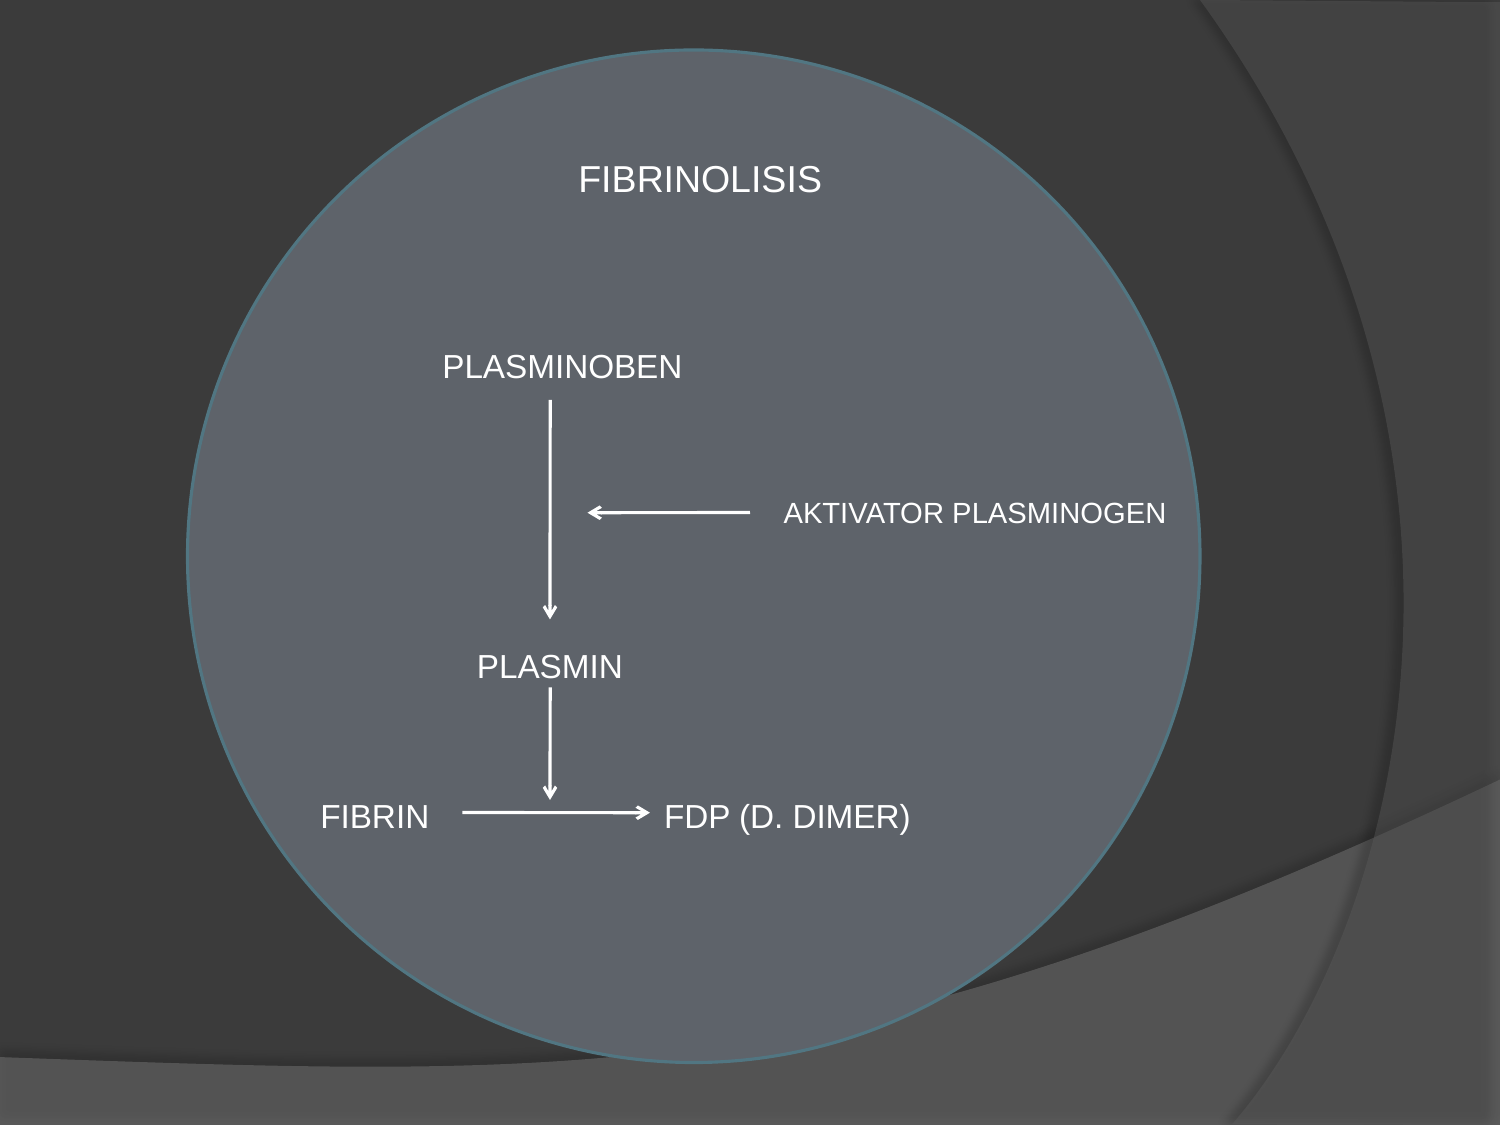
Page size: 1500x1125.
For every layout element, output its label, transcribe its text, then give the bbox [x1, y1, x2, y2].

text_box FIBRIN [149, 787, 600, 843]
text_box FIBRINOLISIS [475, 147, 926, 208]
text_box PLASMIN [324, 637, 775, 693]
text_box PLASMINOBEN [337, 337, 788, 393]
text_box AKTIVATOR PLASMINOGEN [749, 487, 1200, 538]
text_box [185, 48, 1202, 1065]
text_box FDP (D. DIMER) [600, 787, 1013, 843]
